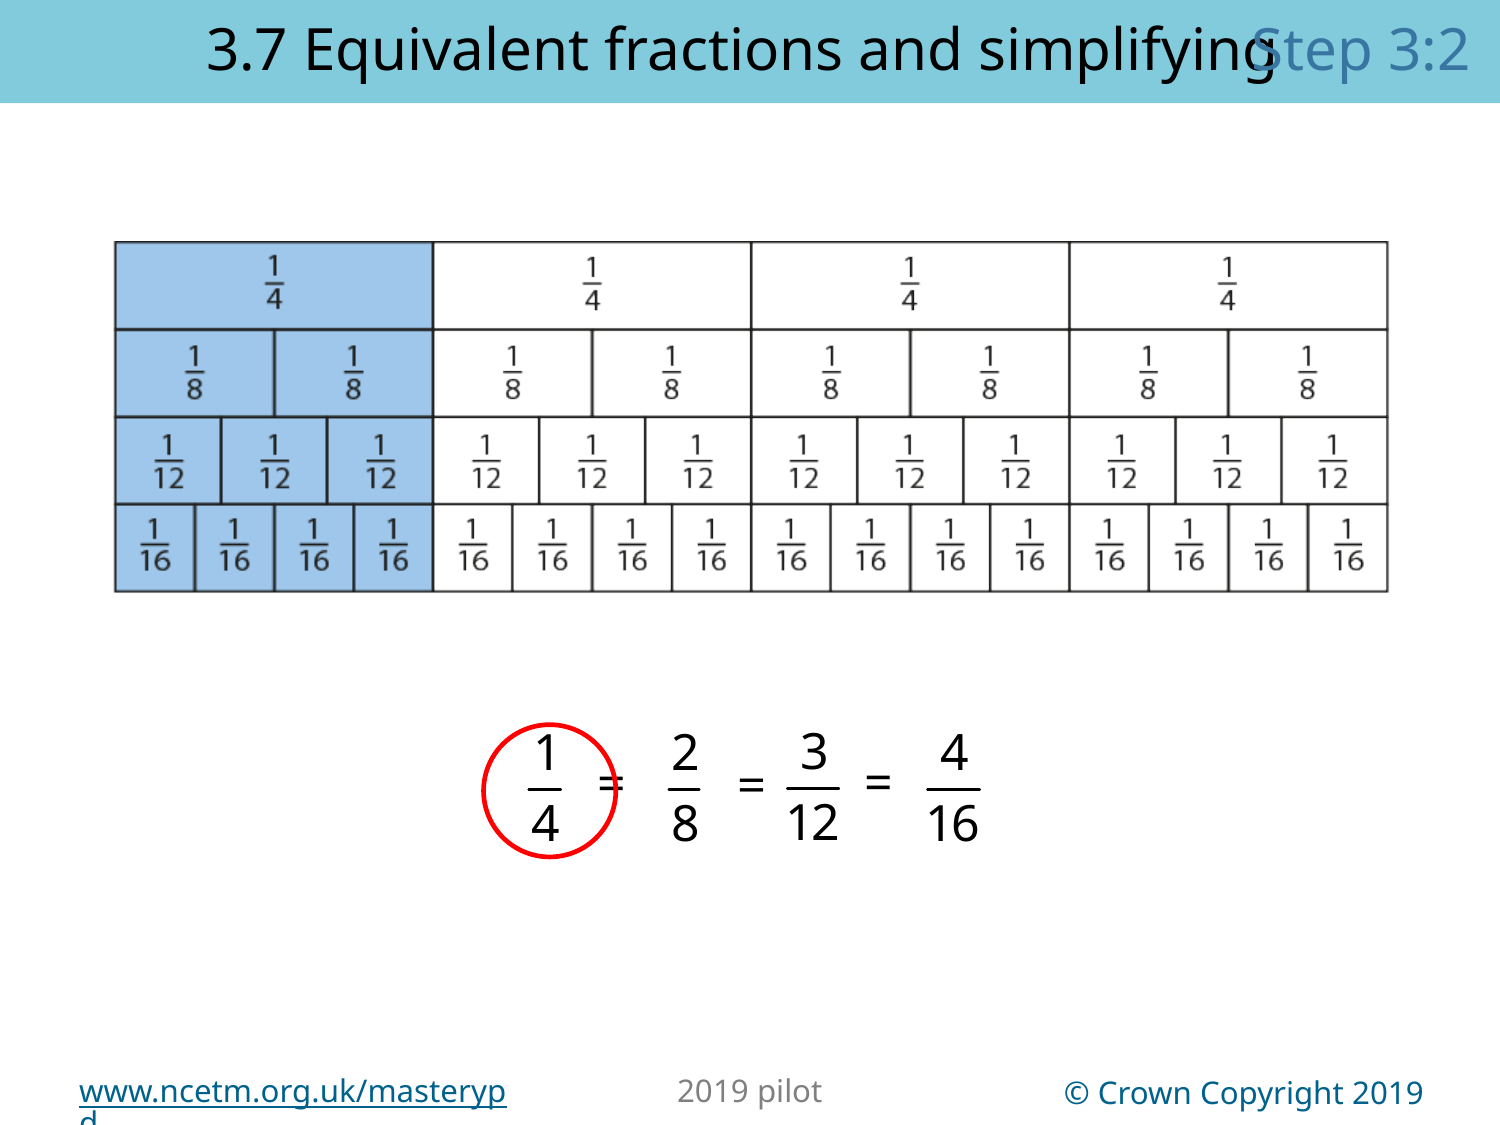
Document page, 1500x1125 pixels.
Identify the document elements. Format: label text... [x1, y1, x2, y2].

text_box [524, 727, 567, 846]
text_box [863, 775, 899, 805]
text_box [482, 723, 616, 858]
list Step 3:2 [0, 0, 1500, 104]
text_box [595, 776, 632, 807]
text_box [783, 725, 844, 845]
picture [101, 241, 1399, 636]
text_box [923, 726, 986, 848]
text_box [735, 778, 770, 805]
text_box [664, 726, 705, 848]
